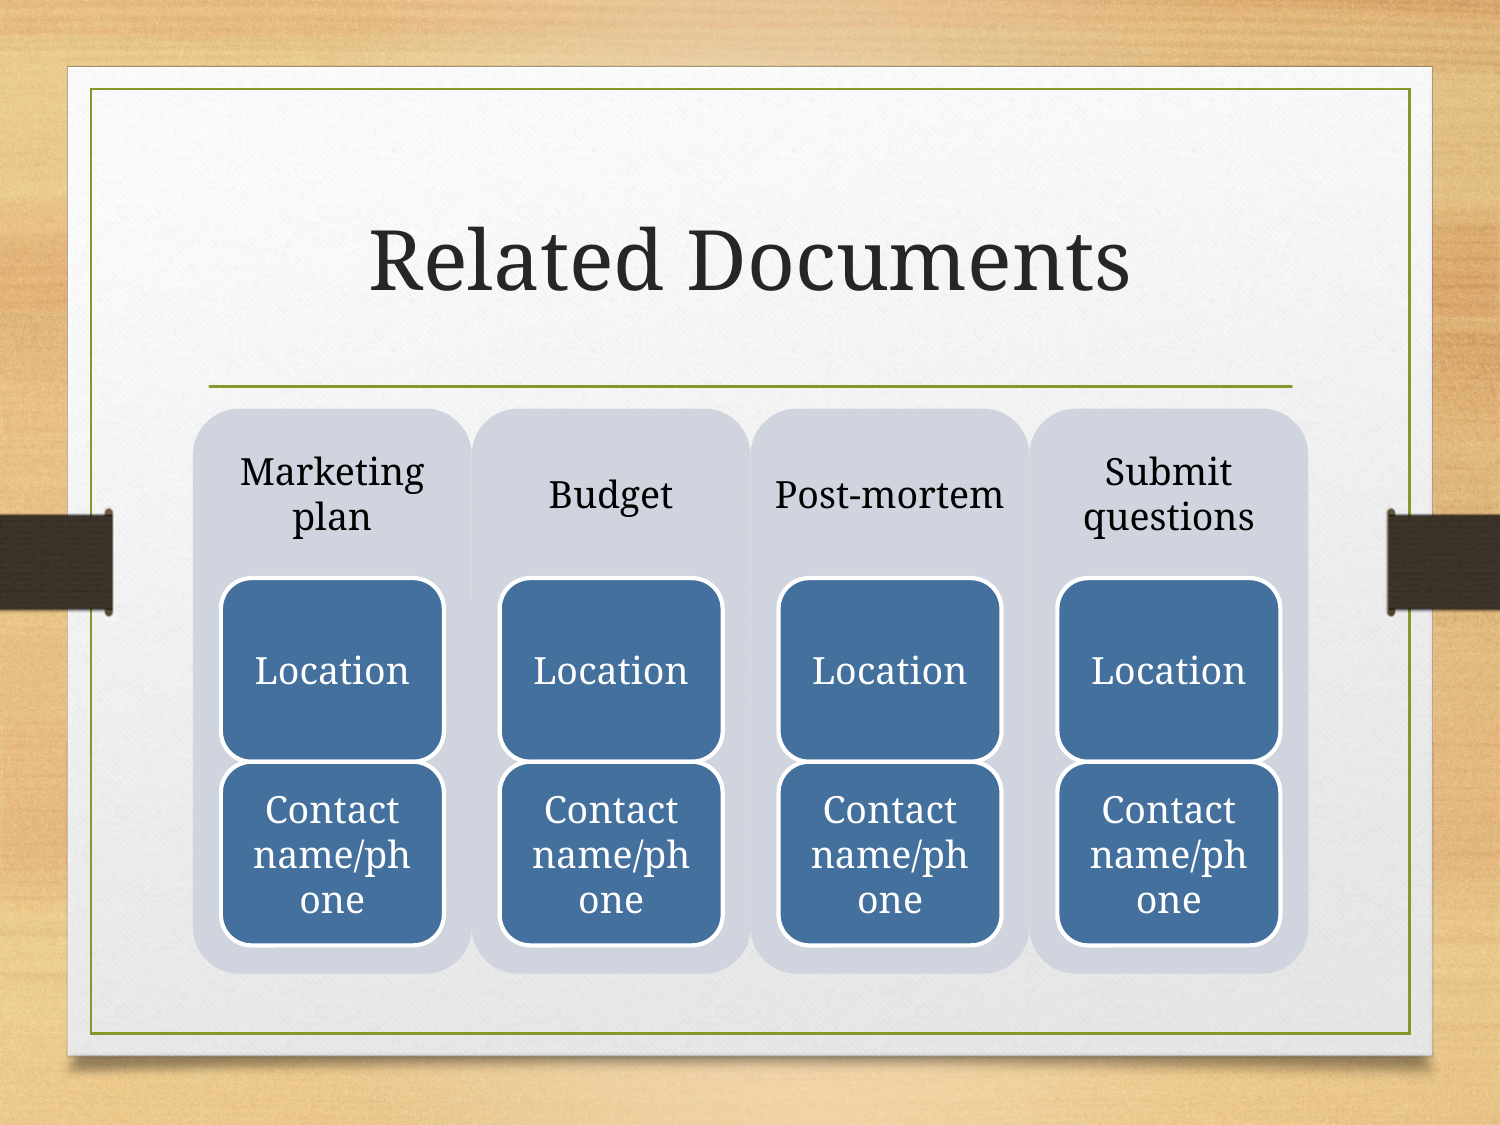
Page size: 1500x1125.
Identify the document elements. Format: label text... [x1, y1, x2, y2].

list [192, 408, 1309, 974]
title Related Documents [193, 150, 1309, 365]
picture [0, 0, 1500, 1125]
